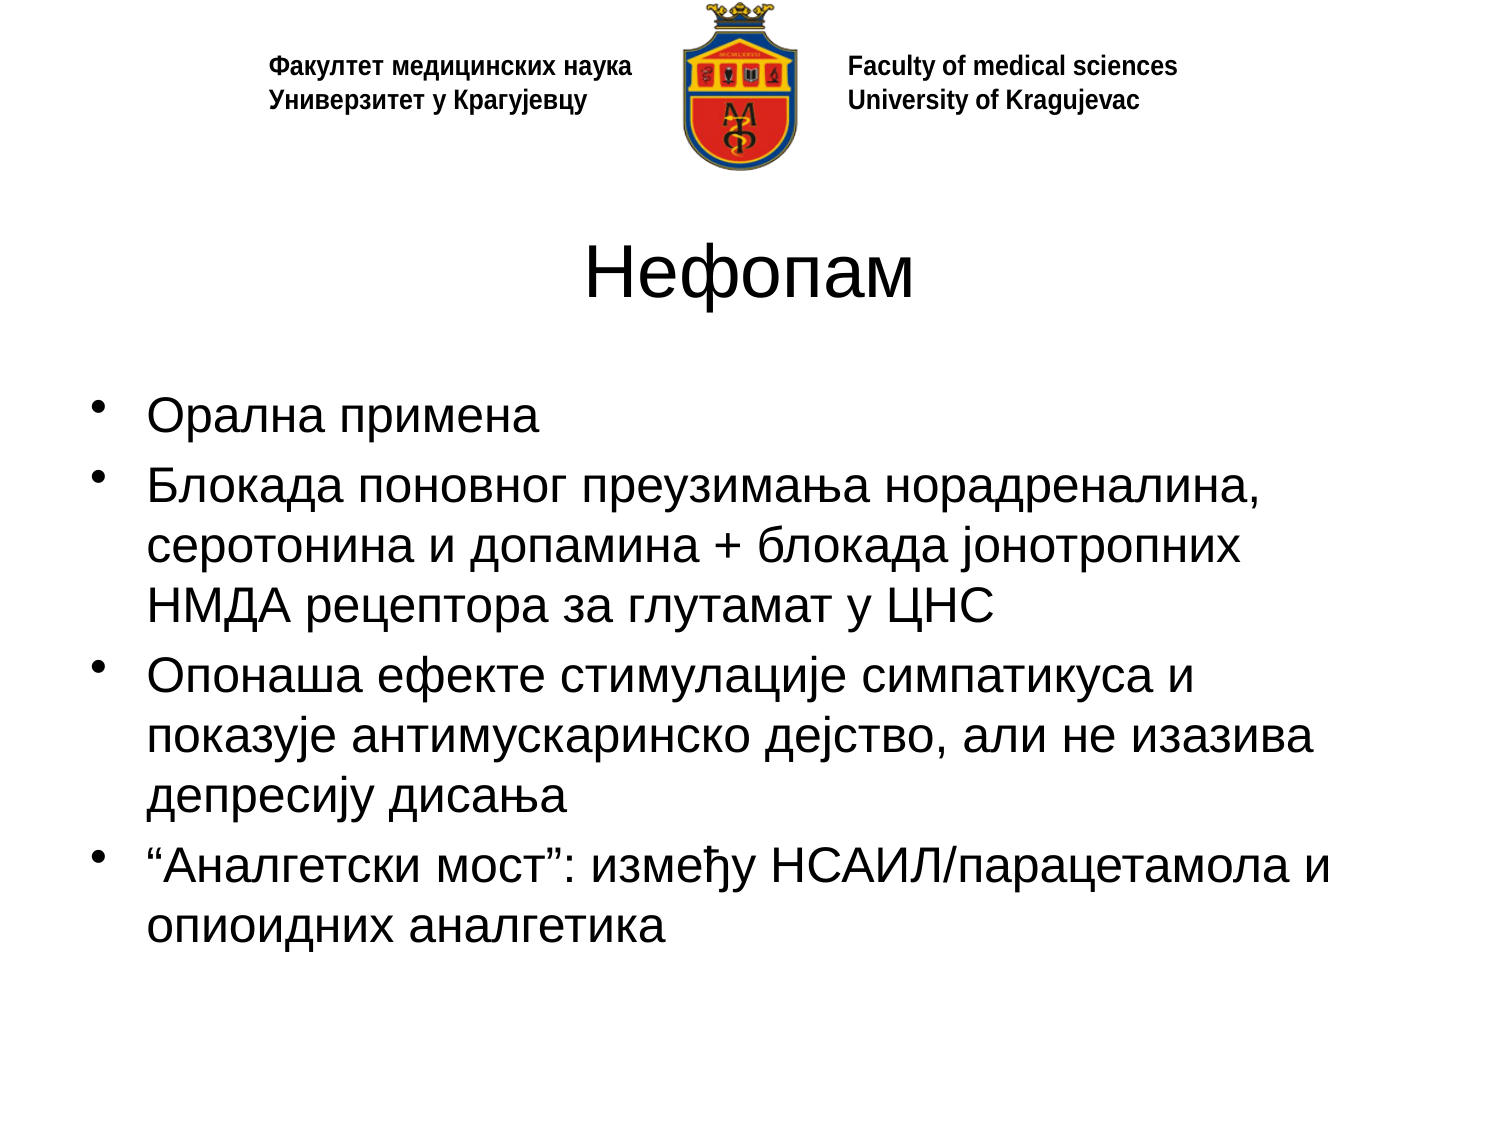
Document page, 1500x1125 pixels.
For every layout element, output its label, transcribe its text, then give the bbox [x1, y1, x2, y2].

title Нефопам [74, 173, 1426, 362]
list Орална примена Блокада поновног преузимања норадреналина, серотонина и допамина + блокада јонотропних НМДА рецептора за глутамат у ЦНС Опонаша ефекте стимулације симпатикуса и показује антимускаринско дејство, али не изазива депресију дисања “Аналгетски мост”: између НСАИЛ/парацетамола и опиоидних аналгетика [74, 374, 1412, 1118]
